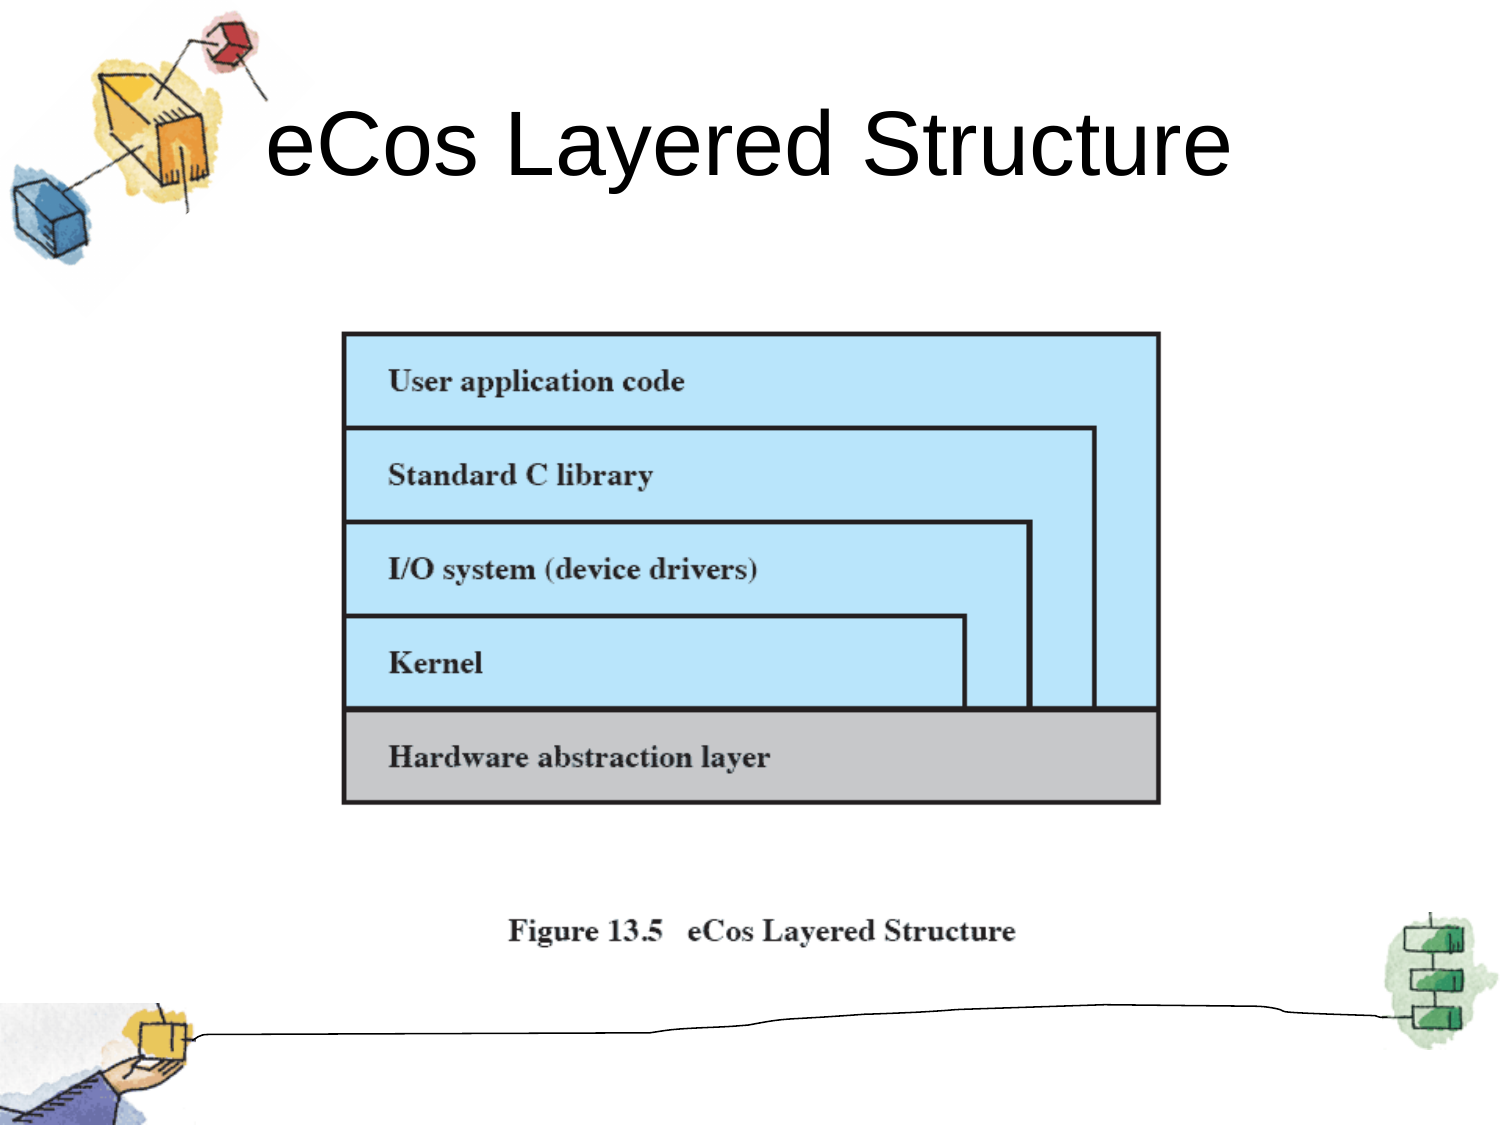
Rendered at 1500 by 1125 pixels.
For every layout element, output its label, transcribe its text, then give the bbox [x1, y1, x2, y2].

picture [114, 0, 274, 44]
picture [1382, 912, 1500, 1050]
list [316, 299, 1183, 968]
picture [0, 1003, 196, 1125]
title eCos Layered Structure [74, 44, 1426, 233]
picture [0, 85, 167, 316]
